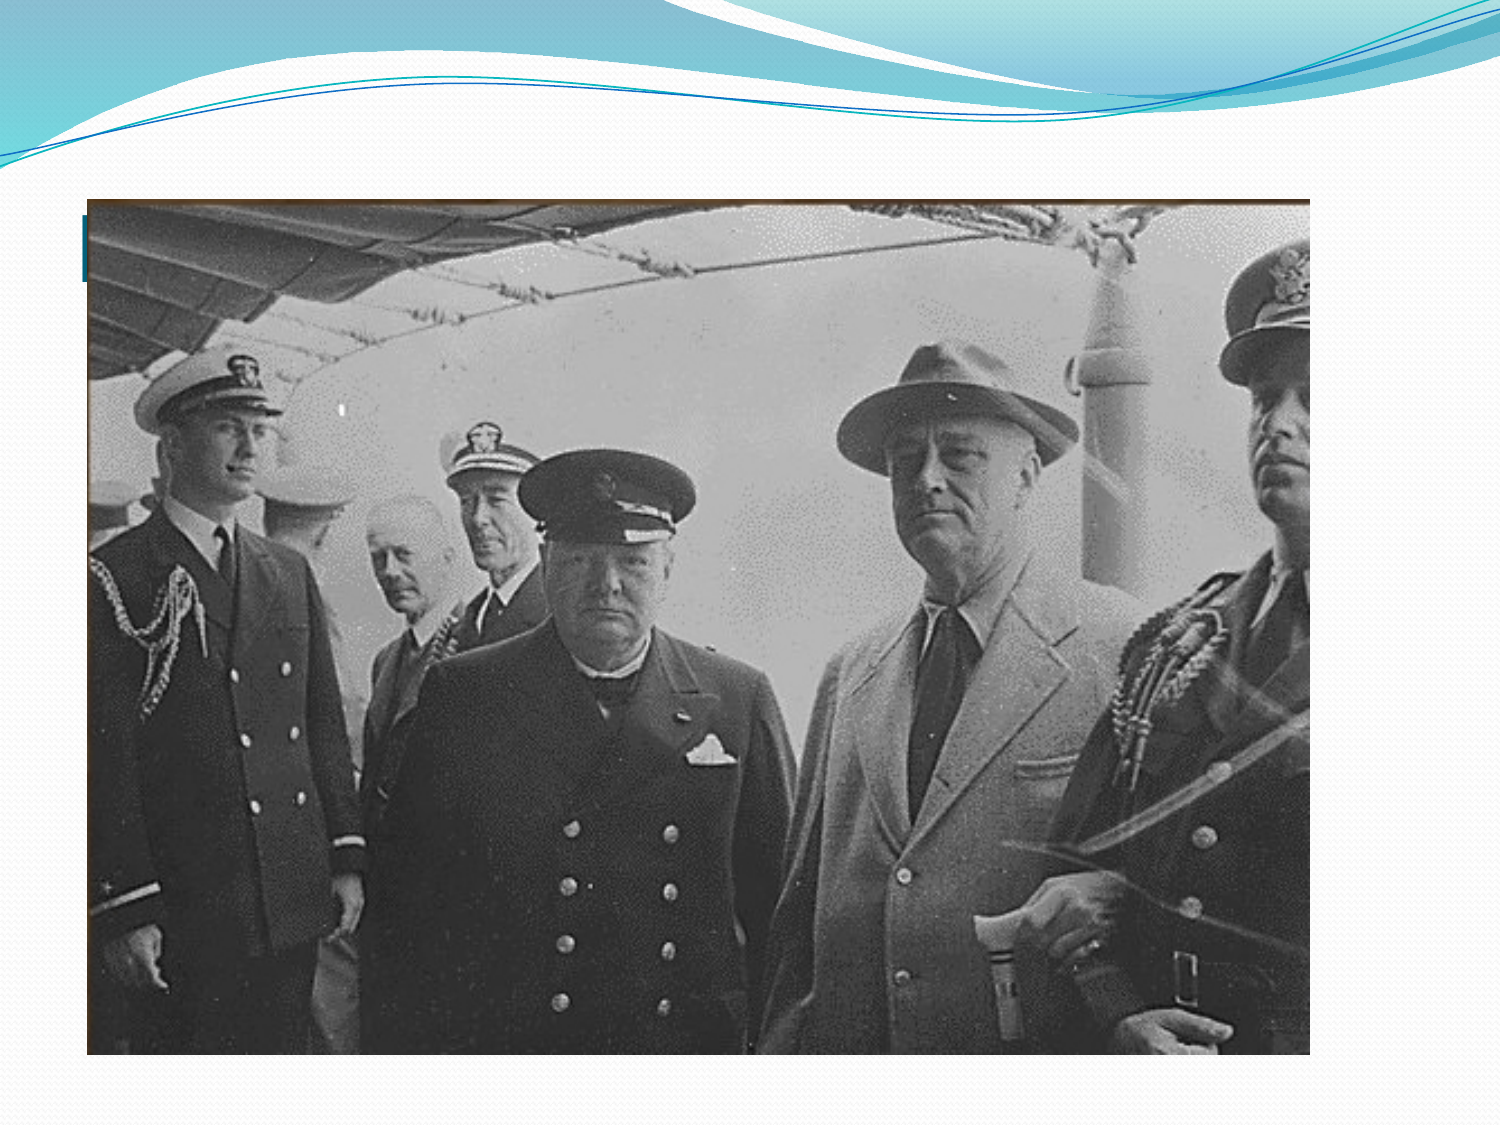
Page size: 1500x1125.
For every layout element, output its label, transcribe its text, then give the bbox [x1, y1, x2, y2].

picture [87, 199, 1310, 1055]
title Map and Statistics [80, 201, 87, 303]
title Roosevelt and Churchill [75, 115, 1425, 303]
title Map and Statistics [1310, 202, 1317, 303]
